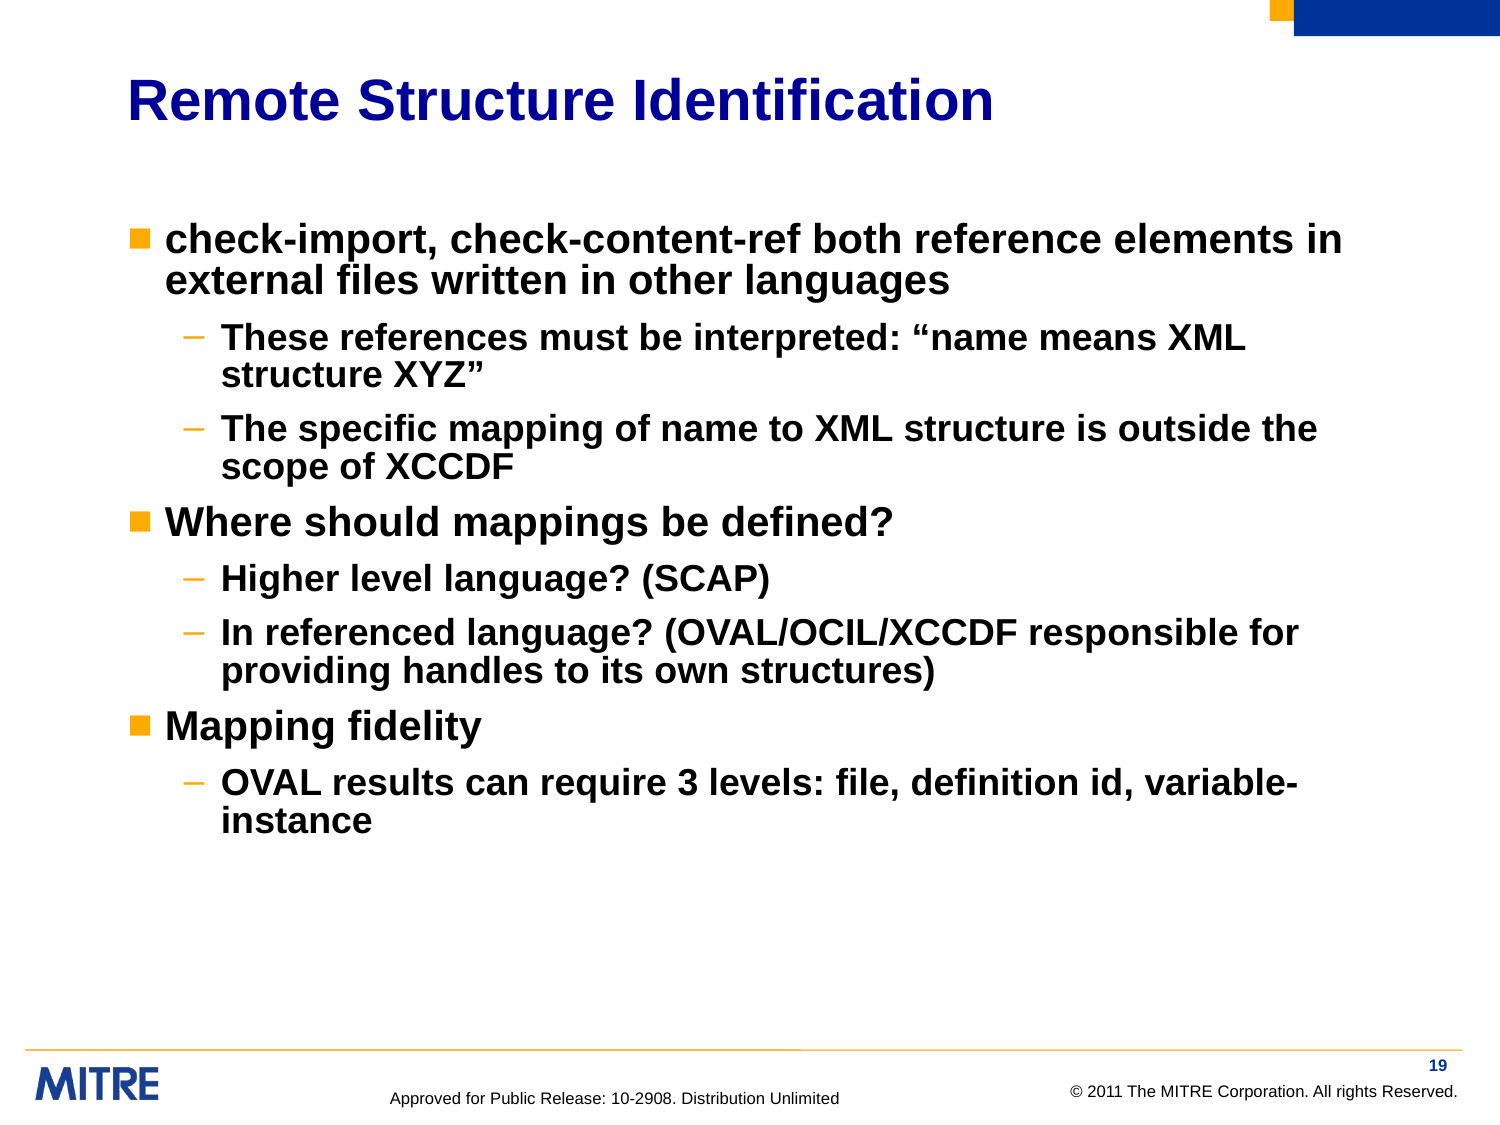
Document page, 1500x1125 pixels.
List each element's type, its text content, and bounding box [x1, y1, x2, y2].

title Remote Structure Identification [112, 62, 1288, 151]
picture [30, 1064, 163, 1106]
list check-import, check-content-ref both reference elements in external files written in other languages These references must be interpreted: “name means XML structure XYZ” The specific mapping of name to XML structure is outside the scope of XCCDF Where should mappings be defined? Higher level language? (SCAP) In referenced language? (OVAL/OCIL/XCCDF responsible for providing handles to its own structures) Mapping fidelity OVAL results can require 3 levels: file, definition id, variable-instance [112, 212, 1376, 1002]
slide_number 19 [1374, 1049, 1463, 1076]
